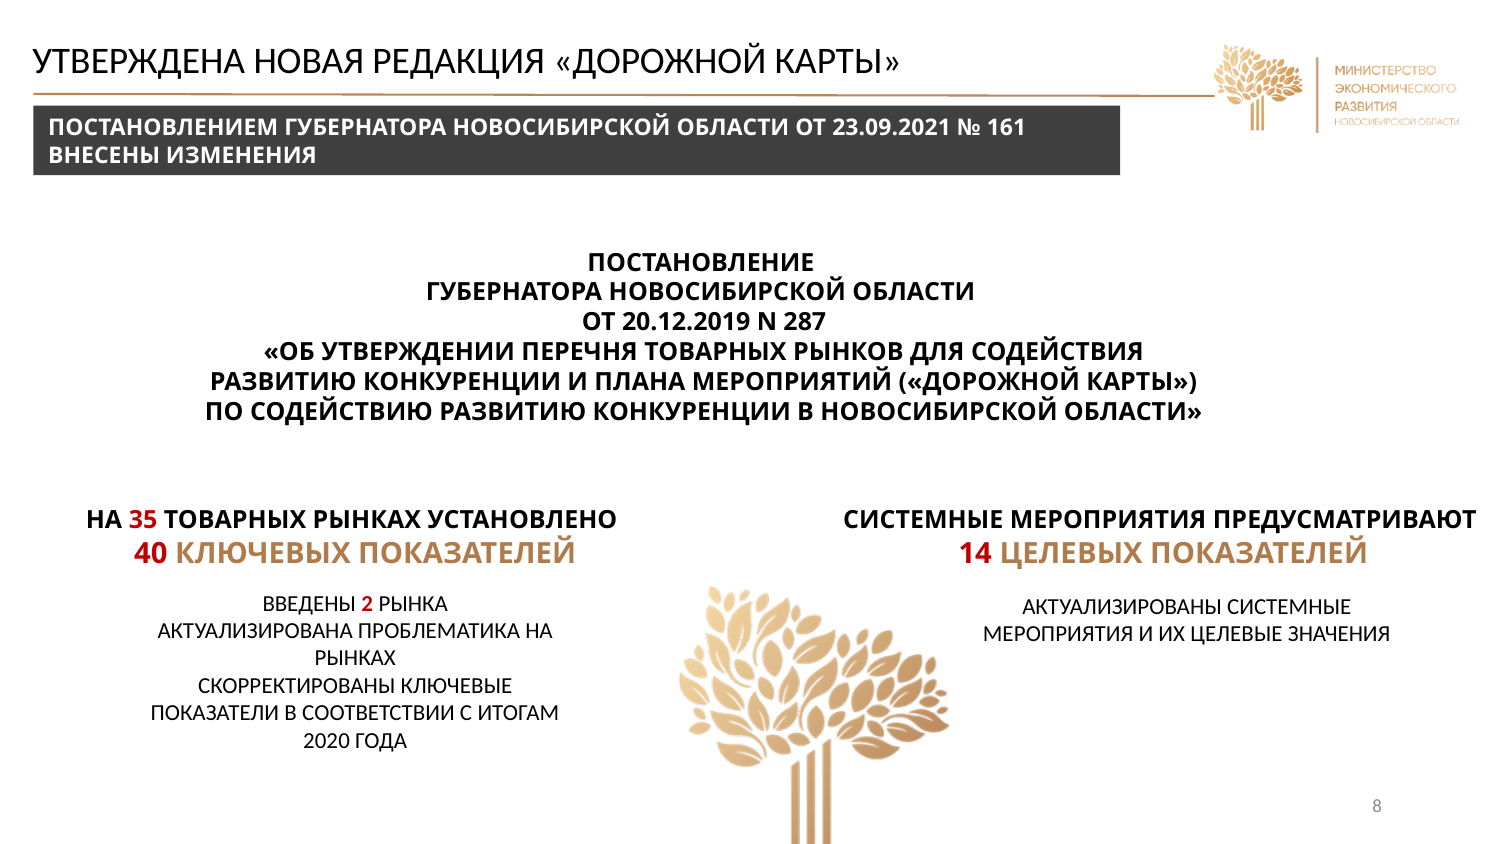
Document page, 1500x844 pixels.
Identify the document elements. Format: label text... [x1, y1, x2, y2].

text_box ПОСТАНОВЛЕНИЕ ГУБЕРНАТОРА НОВОСИБИРСКОЙ ОБЛАСТИ ОТ 20.12.2019 N 287 «ОБ УТВЕРЖДЕНИИ ПЕРЕЧНЯ ТОВАРНЫХ РЫНКОВ ДЛЯ СОДЕЙСТВИЯ РАЗВИТИЮ КОНКУРЕНЦИИ И ПЛАНА МЕРОПРИЯТИЙ («ДОРОЖНОЙ КАРТЫ») ПО СОДЕЙСТВИЮ РАЗВИТИЮ КОНКУРЕНЦИИ В НОВОСИБИРСКОЙ ОБЛАСТИ» [0, 238, 1455, 433]
text_box ПОСТАНОВЛЕНИЕМ ГУБЕРНАТОРА НОВОСИБИРСКОЙ ОБЛАСТИ ОТ 23.09.2021 № 161 ВНЕСЕНЫ ИЗМЕНЕНИЯ [33, 105, 1121, 176]
slide_number 8 [1059, 782, 1397, 827]
picture [1214, 44, 1459, 133]
text_box ВВЕДЕНЫ 2 РЫНКА АКТУАЛИЗИРОВАНА ПРОБЛЕМАТИКА НА РЫНКАХ СКОРРЕКТИРОВАНЫ КЛЮЧЕВЫЕ ПОКАЗАТЕЛИ В СООТВЕТСТВИИ С ИТОГАМ 2020 ГОДА [116, 580, 595, 761]
text_box СИСТЕМНЫЕ МЕРОПРИЯТИЯ ПРЕДУСМАТРИВАЮТ 14 ЦЕЛЕВЫХ ПОКАЗАТЕЛЕЙ [809, 496, 1500, 577]
text_box НА 35 ТОВАРНЫХ РЫНКАХ УСТАНОВЛЕНО 40 КЛЮЧЕВЫХ ПОКАЗАТЕЛЕЙ [0, 496, 710, 577]
text_box УТВЕРЖДЕНА НОВАЯ РЕДАКЦИЯ «ДОРОЖНОЙ КАРТЫ» [17, 28, 1022, 89]
text_box АКТУАЛИЗИРОВАНЫ СИСТЕМНЫЕ МЕРОПРИЯТИЯ И ИХ ЦЕЛЕВЫЕ ЗНАЧЕНИЯ [962, 556, 1412, 682]
picture [679, 586, 975, 844]
